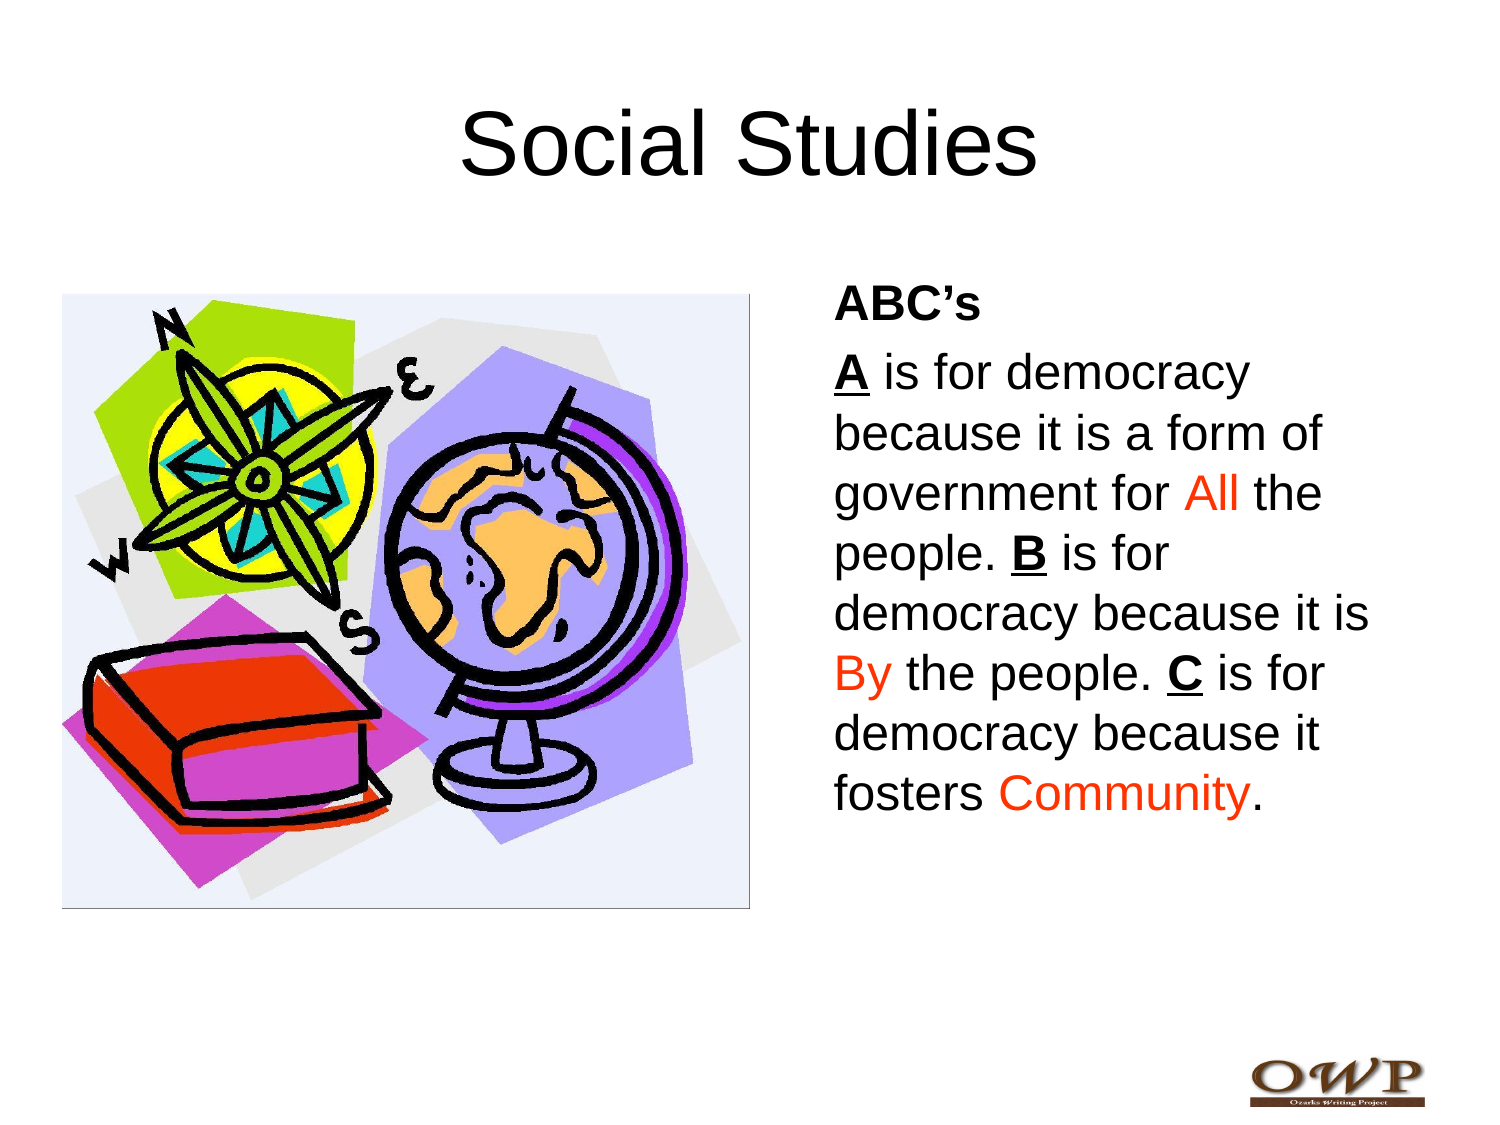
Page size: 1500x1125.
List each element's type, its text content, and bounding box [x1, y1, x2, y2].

picture [1250, 1055, 1426, 1108]
title Social Studies [74, 44, 1426, 233]
list ABC’s A is for democracy because it is a form of government for All the people. B is for democracy because it is By the people. C is for democracy because it fosters Community. [762, 262, 1426, 1006]
picture [62, 287, 751, 910]
